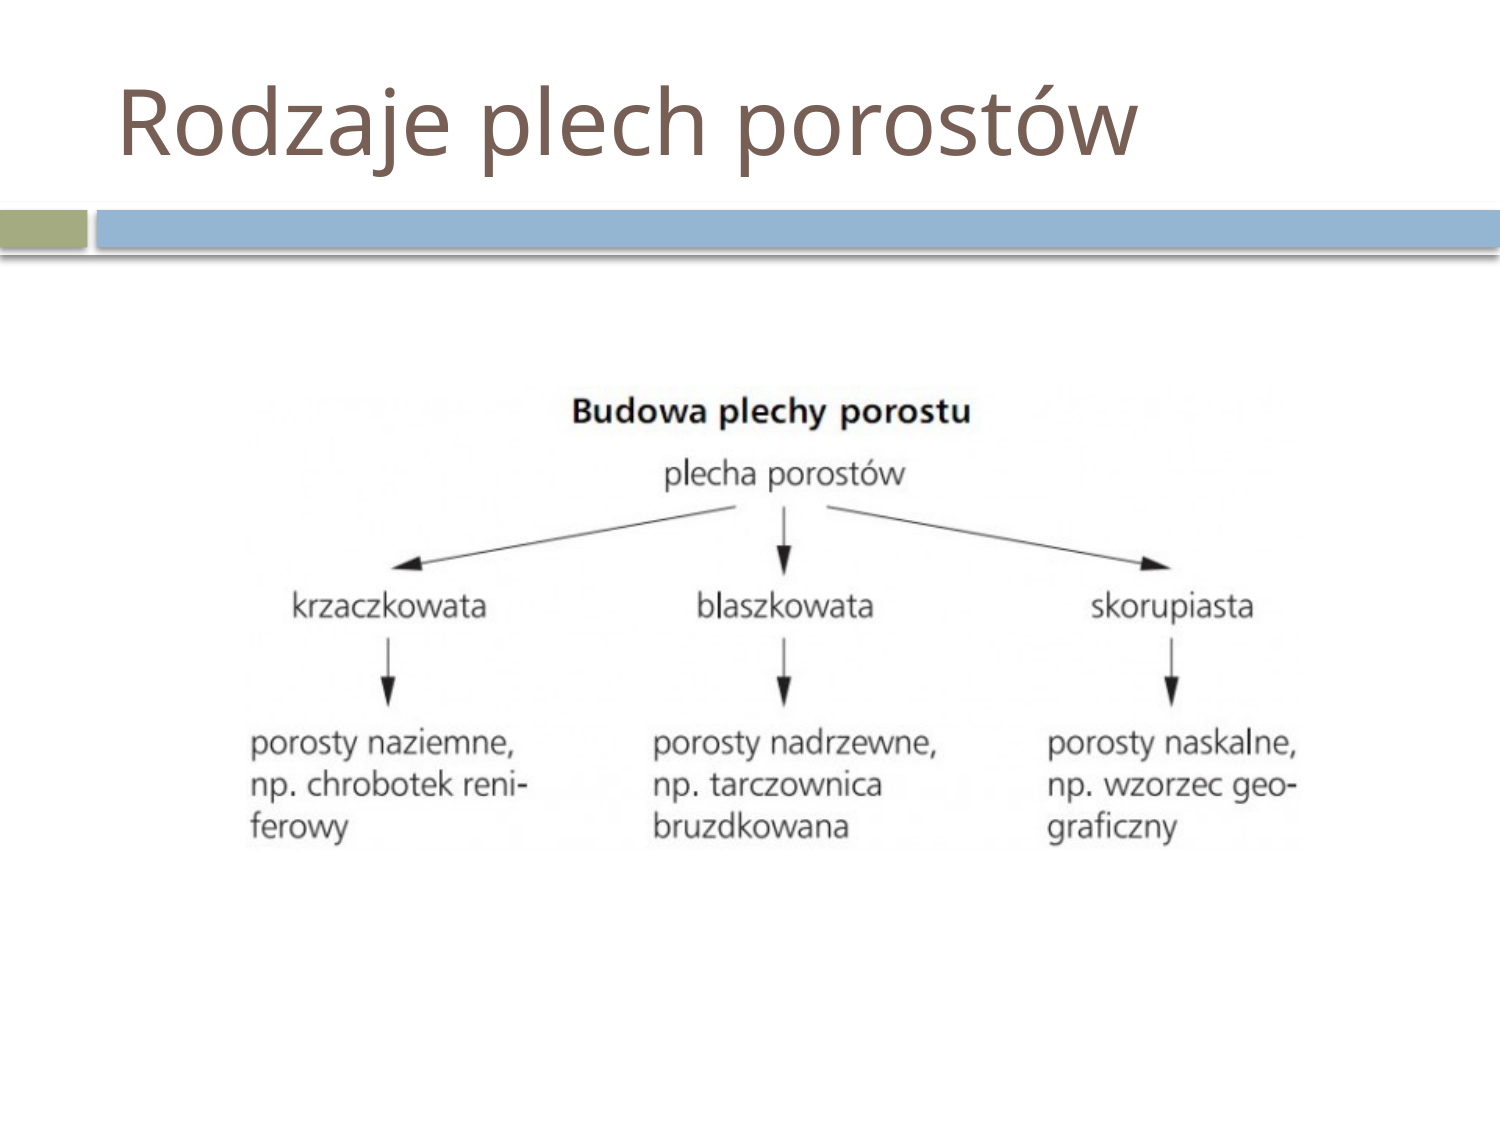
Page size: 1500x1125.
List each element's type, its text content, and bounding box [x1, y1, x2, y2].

title Rodzaje plech porostów [100, 37, 1438, 200]
picture [245, 386, 1302, 851]
